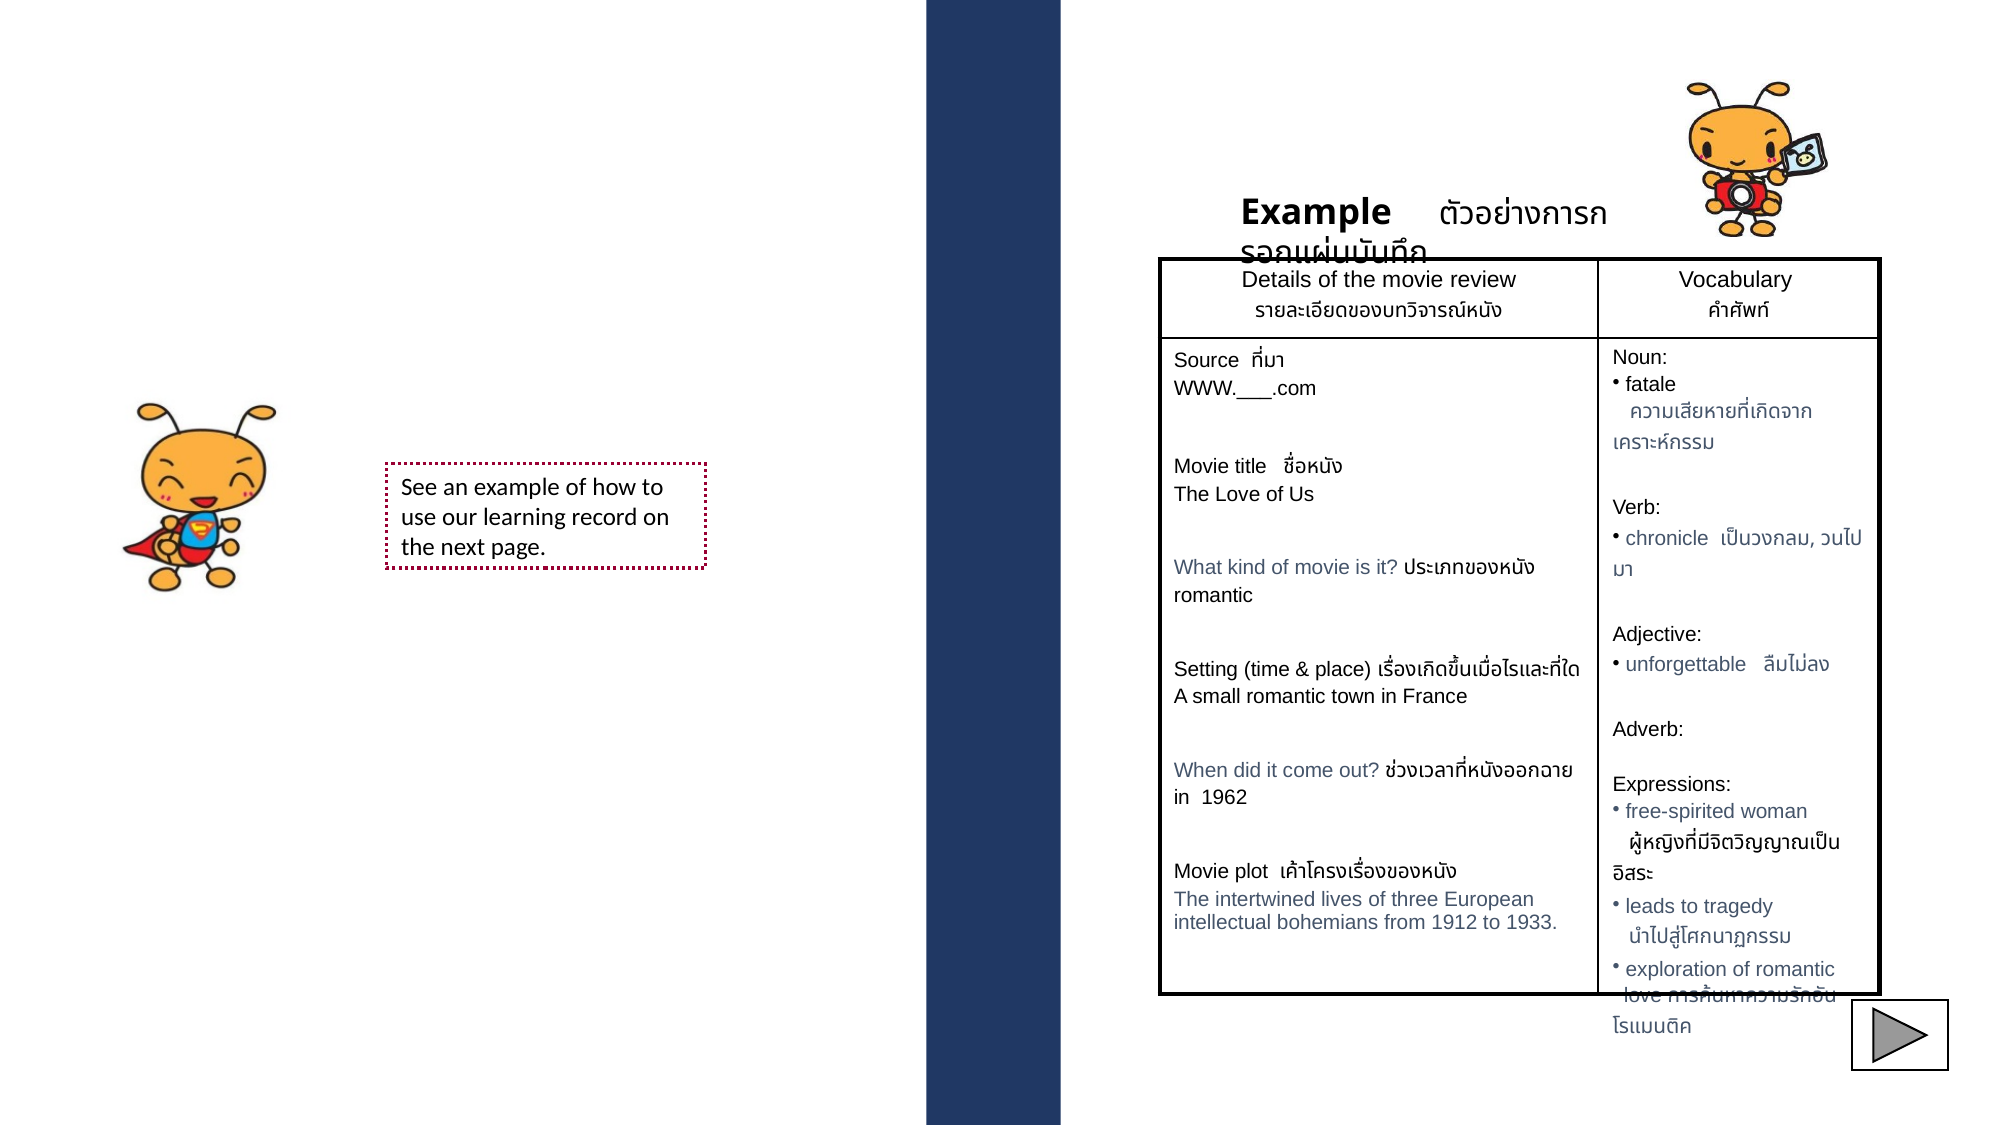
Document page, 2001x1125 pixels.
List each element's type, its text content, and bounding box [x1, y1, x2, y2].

text_box Example ตัวอย่างการกรอกแผ่นบันทึก [1224, 180, 1630, 257]
text_box See an example of how to use our learning record on the next page. [386, 463, 706, 568]
table_header Vocabulary คำศัพท์ [1599, 261, 1877, 337]
text_box [925, 0, 1062, 1125]
picture [1685, 79, 1829, 237]
picture [60, 340, 310, 643]
text_box [1851, 999, 1949, 1071]
table_header Details of the movie review รายละเอียดของบทวิจารณ์หนัง [1162, 261, 1597, 337]
table_cell Source ที่มา WWW.___.com Movie title ชื่อหนัง The Love of Us What kind of movie is it? ประเภทของหนัง romantic Setting (time & place) เรื่องเกิดขึ้นเมื่อไรและที่ใด A small romantic town in France When did it come out? ช่วงเวลาที่หนังออกฉาย in 1962 Movie plot เค้าโครงเรื่องของหนัง The intertwined lives of three European intellectual bohemians from 1912 to 1933. [1162, 339, 1597, 992]
table_cell Noun: fatale ความเสียหายที่เกิดจากเคราะห์กรรม Verb: chronicle เป็นวงกลม, วนไปมา Adjective: unforgettable ลืมไม่ลง Adverb: Expressions: free-spirited woman ผู้หญิงที่มีจิตวิญญาณเป็นอิสระ leads to tragedy นำไปสู่โศกนาฏกรรม exploration of romantic love การค้นหาความรักอันโรแมนติค [1599, 339, 1877, 992]
